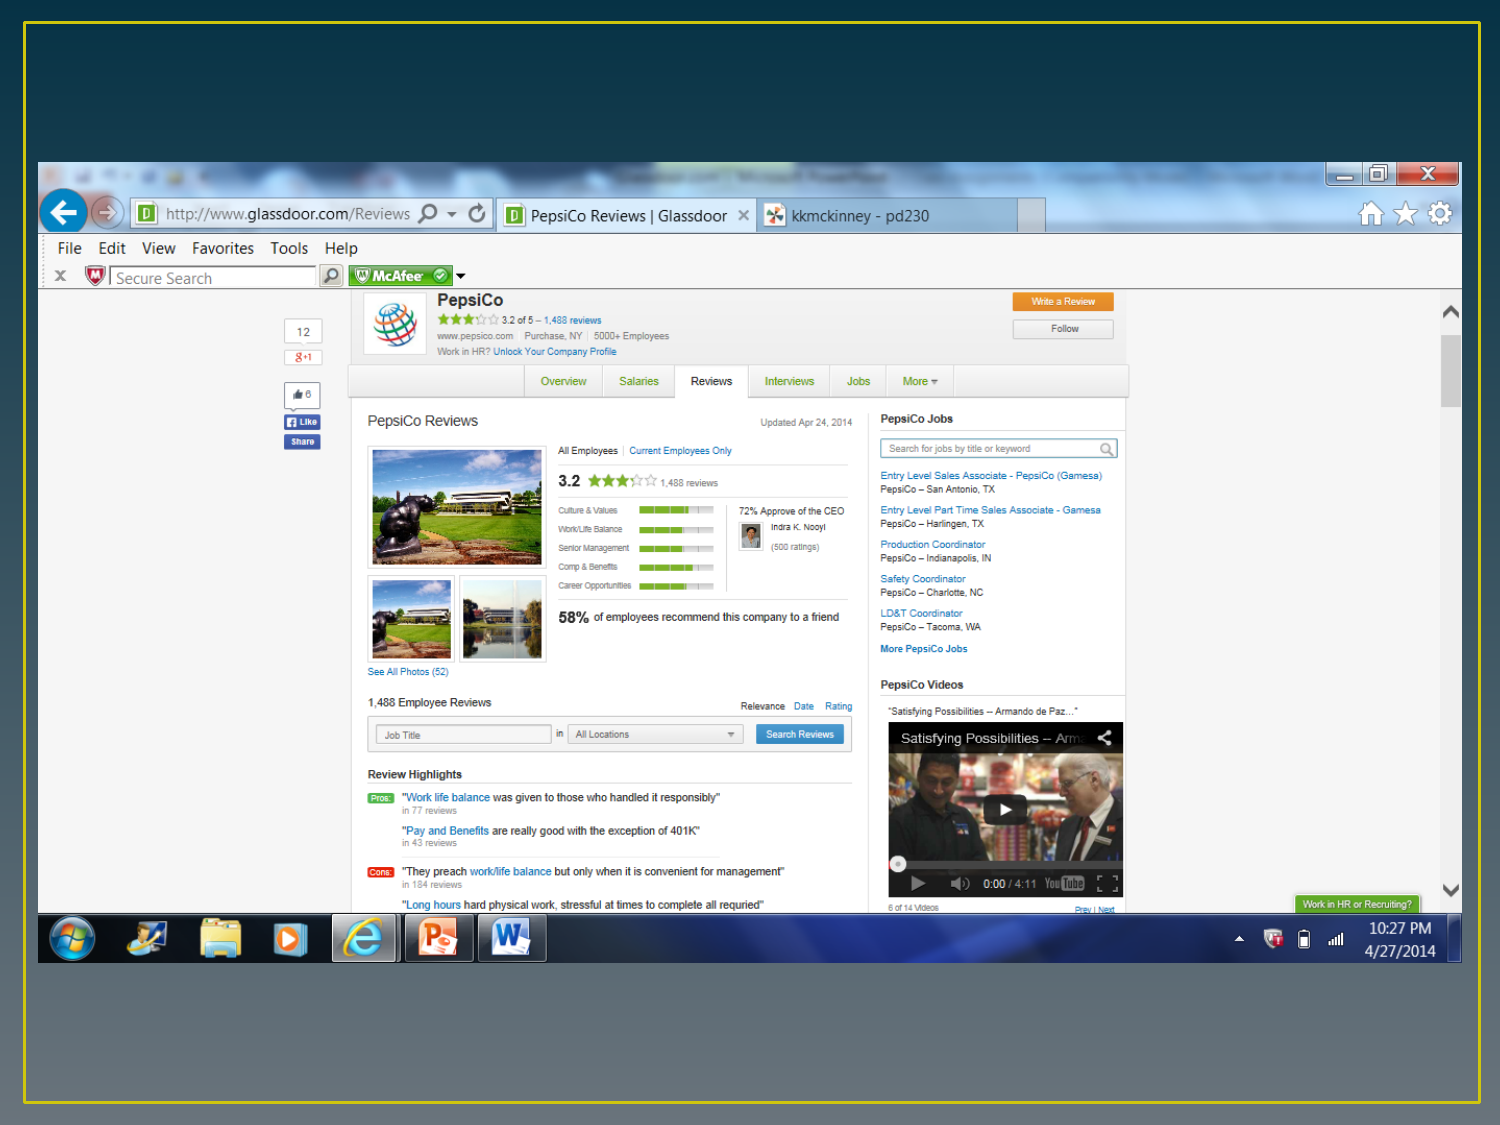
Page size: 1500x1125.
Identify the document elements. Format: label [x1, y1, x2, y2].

picture [38, 162, 1462, 963]
